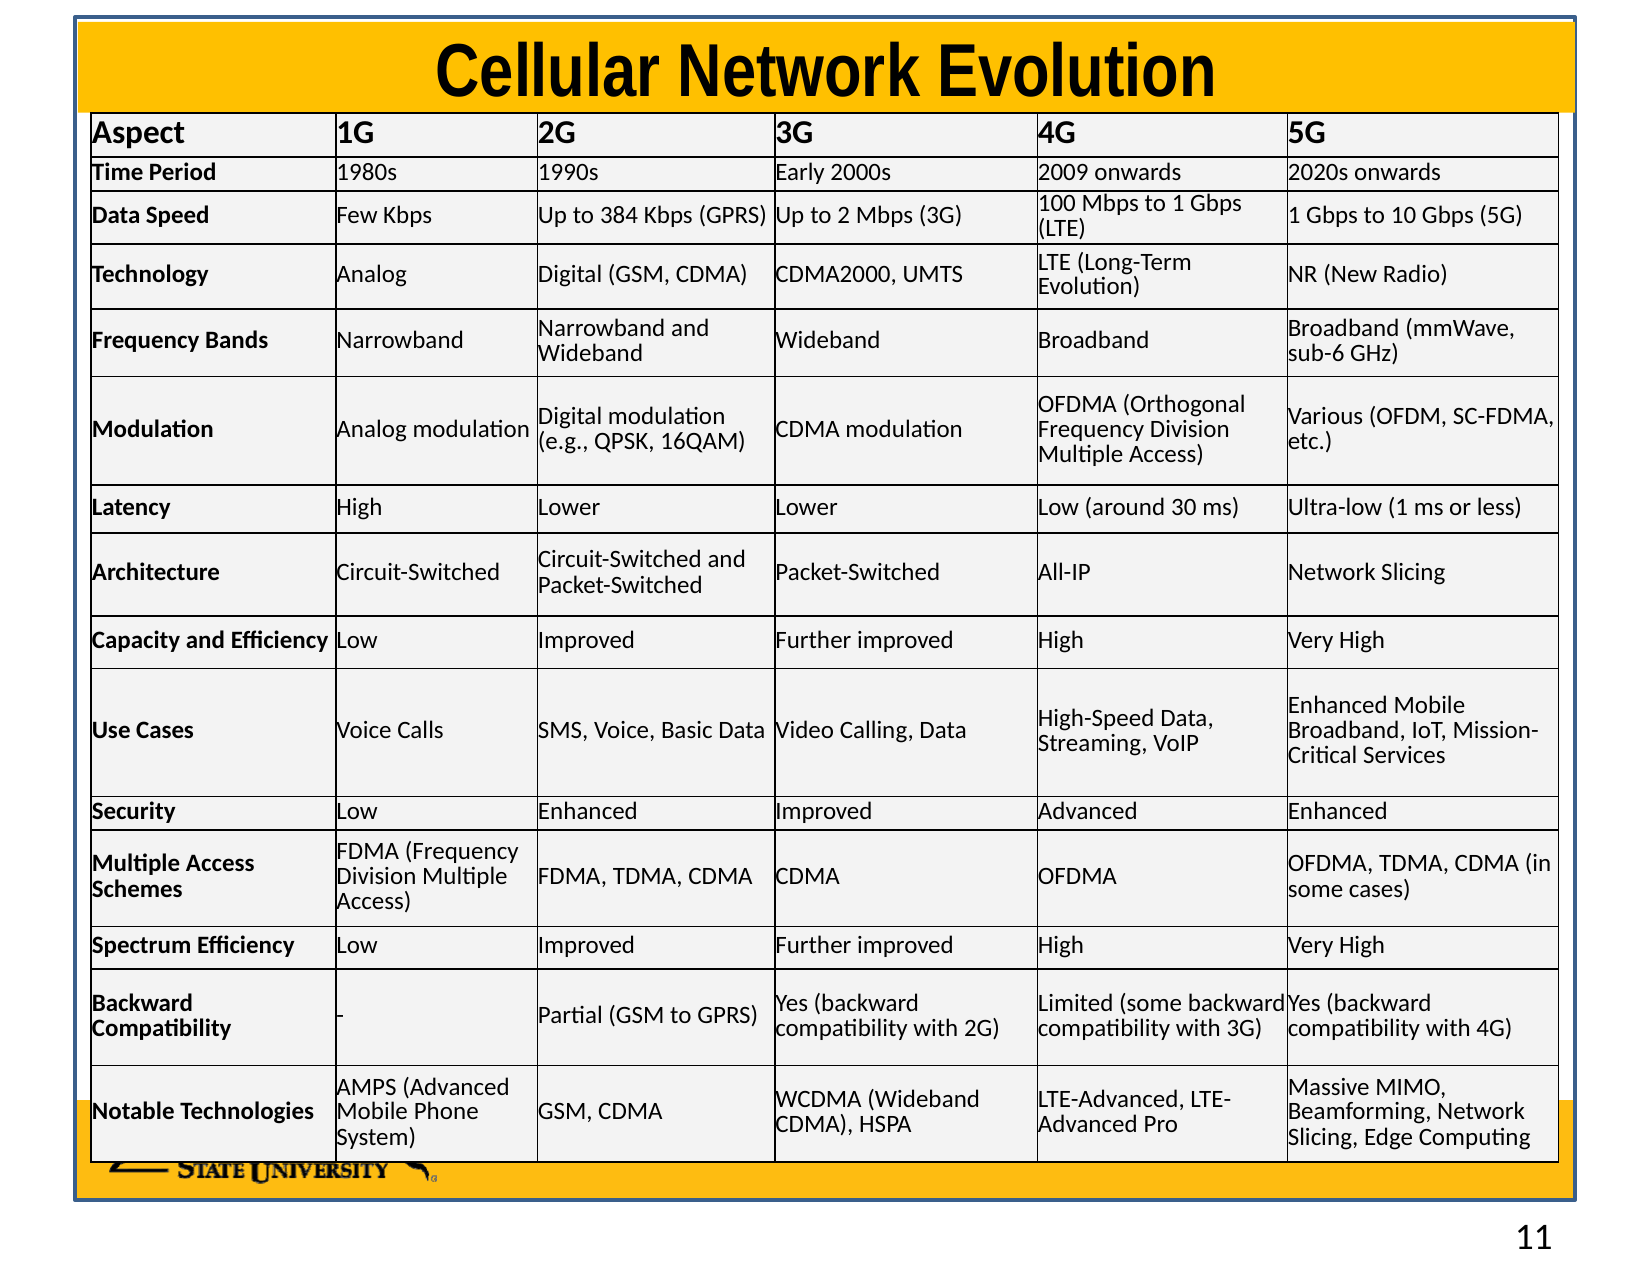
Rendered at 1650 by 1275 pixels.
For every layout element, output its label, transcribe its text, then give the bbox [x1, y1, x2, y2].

table_cell FDMA, TDMA, CDMA [538, 831, 774, 926]
table_cell Architecture [92, 534, 335, 615]
table_cell Time Period [92, 158, 335, 190]
table_cell Improved [538, 617, 774, 668]
table_cell Lower [538, 486, 774, 532]
table_cell Analog modulation [337, 377, 537, 484]
table_cell LTE-Advanced, LTE-Advanced Pro [1038, 1066, 1287, 1161]
table_cell Technology [92, 245, 335, 308]
table_cell Up to 2 Mbps (3G) [776, 192, 1037, 243]
table_cell Lower [776, 486, 1037, 532]
table_cell Further improved [776, 927, 1037, 968]
table_cell Yes (backward compatibility with 2G) [776, 970, 1037, 1065]
table_cell High-Speed Data, Streaming, VoIP [1038, 669, 1287, 796]
table_cell 1980s [337, 158, 537, 190]
table_cell Broadband (mmWave, sub-6 GHz) [1288, 310, 1558, 376]
table_cell - [337, 970, 537, 1065]
table_cell 2020s onwards [1288, 158, 1558, 190]
table_cell CDMA2000, UMTS [776, 245, 1037, 308]
table_cell 2009 onwards [1038, 158, 1287, 190]
table_cell Up to 384 Kbps (GPRS) [538, 192, 774, 243]
table_cell Limited (some backward compatibility with 3G) [1038, 970, 1287, 1065]
table_cell Analog [337, 245, 537, 308]
table_cell Narrowband [337, 310, 537, 376]
table_header Aspect [92, 114, 335, 156]
table_cell Low [337, 927, 537, 968]
table_cell Network Slicing [1288, 534, 1558, 615]
table_cell NR (New Radio) [1288, 245, 1558, 308]
table_cell Yes (backward compatibility with 4G) [1288, 970, 1558, 1065]
table_cell FDMA (Frequency Division Multiple Access) [337, 831, 537, 926]
table_cell Advanced [1038, 797, 1287, 829]
table_cell Latency [92, 486, 335, 532]
title Cellular Network Evolution [77, 21, 1575, 113]
table_cell OFDMA, TDMA, CDMA (in some cases) [1288, 831, 1558, 926]
table_cell All-IP [1038, 534, 1287, 615]
table_cell Security [92, 797, 335, 829]
table_cell 1 Gbps to 10 Gbps (5G) [1288, 192, 1558, 243]
table_cell Partial (GSM to GPRS) [538, 970, 774, 1065]
table_cell AMPS (Advanced Mobile Phone System) [337, 1066, 537, 1161]
table_cell SMS, Voice, Basic Data [538, 669, 774, 796]
table_cell Notable Technologies [92, 1066, 335, 1161]
table_cell Low [337, 617, 537, 668]
table_header 3G [776, 114, 1037, 156]
table_cell CDMA [776, 831, 1037, 926]
table_cell Digital modulation (e.g., QPSK, 16QAM) [538, 377, 774, 484]
table_cell Use Cases [92, 669, 335, 796]
table_cell Wideband [776, 310, 1037, 376]
table_cell Frequency Bands [92, 310, 335, 376]
table_cell High [1038, 617, 1287, 668]
table_cell Circuit-Switched and Packet-Switched [538, 534, 774, 615]
table_cell Spectrum Efficiency [92, 927, 335, 968]
table_cell Broadband [1038, 310, 1287, 376]
table_cell High [1038, 927, 1287, 968]
table_cell Packet-Switched [776, 534, 1037, 615]
picture [108, 1163, 437, 1184]
table_cell High [337, 486, 537, 532]
table_cell Video Calling, Data [776, 669, 1037, 796]
table_header 1G [337, 114, 537, 156]
table_cell Various (OFDM, SC-FDMA, etc.) [1288, 377, 1558, 484]
table_cell Voice Calls [337, 669, 537, 796]
table_cell Circuit-Switched [337, 534, 537, 615]
table_cell Improved [538, 927, 774, 968]
table_cell Improved [776, 797, 1037, 829]
table_cell Backward Compatibility [92, 970, 335, 1065]
table_header 4G [1038, 114, 1287, 156]
table_cell Very High [1288, 927, 1558, 968]
table_cell Modulation [92, 377, 335, 484]
table_cell Low (around 30 ms) [1038, 486, 1287, 532]
table_cell Capacity and Efficiency [92, 617, 335, 668]
table_cell Further improved [776, 617, 1037, 668]
table_cell 100 Mbps to 1 Gbps (LTE) [1038, 192, 1287, 243]
table_cell CDMA modulation [776, 377, 1037, 484]
table_cell OFDMA (Orthogonal Frequency Division Multiple Access) [1038, 377, 1287, 484]
table_cell Enhanced [538, 797, 774, 829]
table_cell Enhanced [1288, 797, 1558, 829]
table_cell 1990s [538, 158, 774, 190]
table_cell Very High [1288, 617, 1558, 668]
table_cell WCDMA (Wideband CDMA), HSPA [776, 1066, 1037, 1161]
table_cell Data Speed [92, 192, 335, 243]
table_cell Multiple Access Schemes [92, 831, 335, 926]
table_cell LTE (Long-Term Evolution) [1038, 245, 1287, 308]
table_cell Narrowband and Wideband [538, 310, 774, 376]
table_header 5G [1288, 114, 1558, 156]
table_cell Massive MIMO, Beamforming, Network Slicing, Edge Computing [1288, 1066, 1558, 1161]
table_cell Few Kbps [337, 192, 537, 243]
table_cell Ultra-low (1 ms or less) [1288, 486, 1558, 532]
table_cell Low [337, 797, 537, 829]
table_cell Enhanced Mobile Broadband, IoT, Mission-Critical Services [1288, 669, 1558, 796]
table_cell Early 2000s [776, 158, 1037, 190]
table_cell OFDMA [1038, 831, 1287, 926]
table_cell Digital (GSM, CDMA) [538, 245, 774, 308]
table_cell GSM, CDMA [538, 1066, 774, 1161]
table_header 2G [538, 114, 774, 156]
